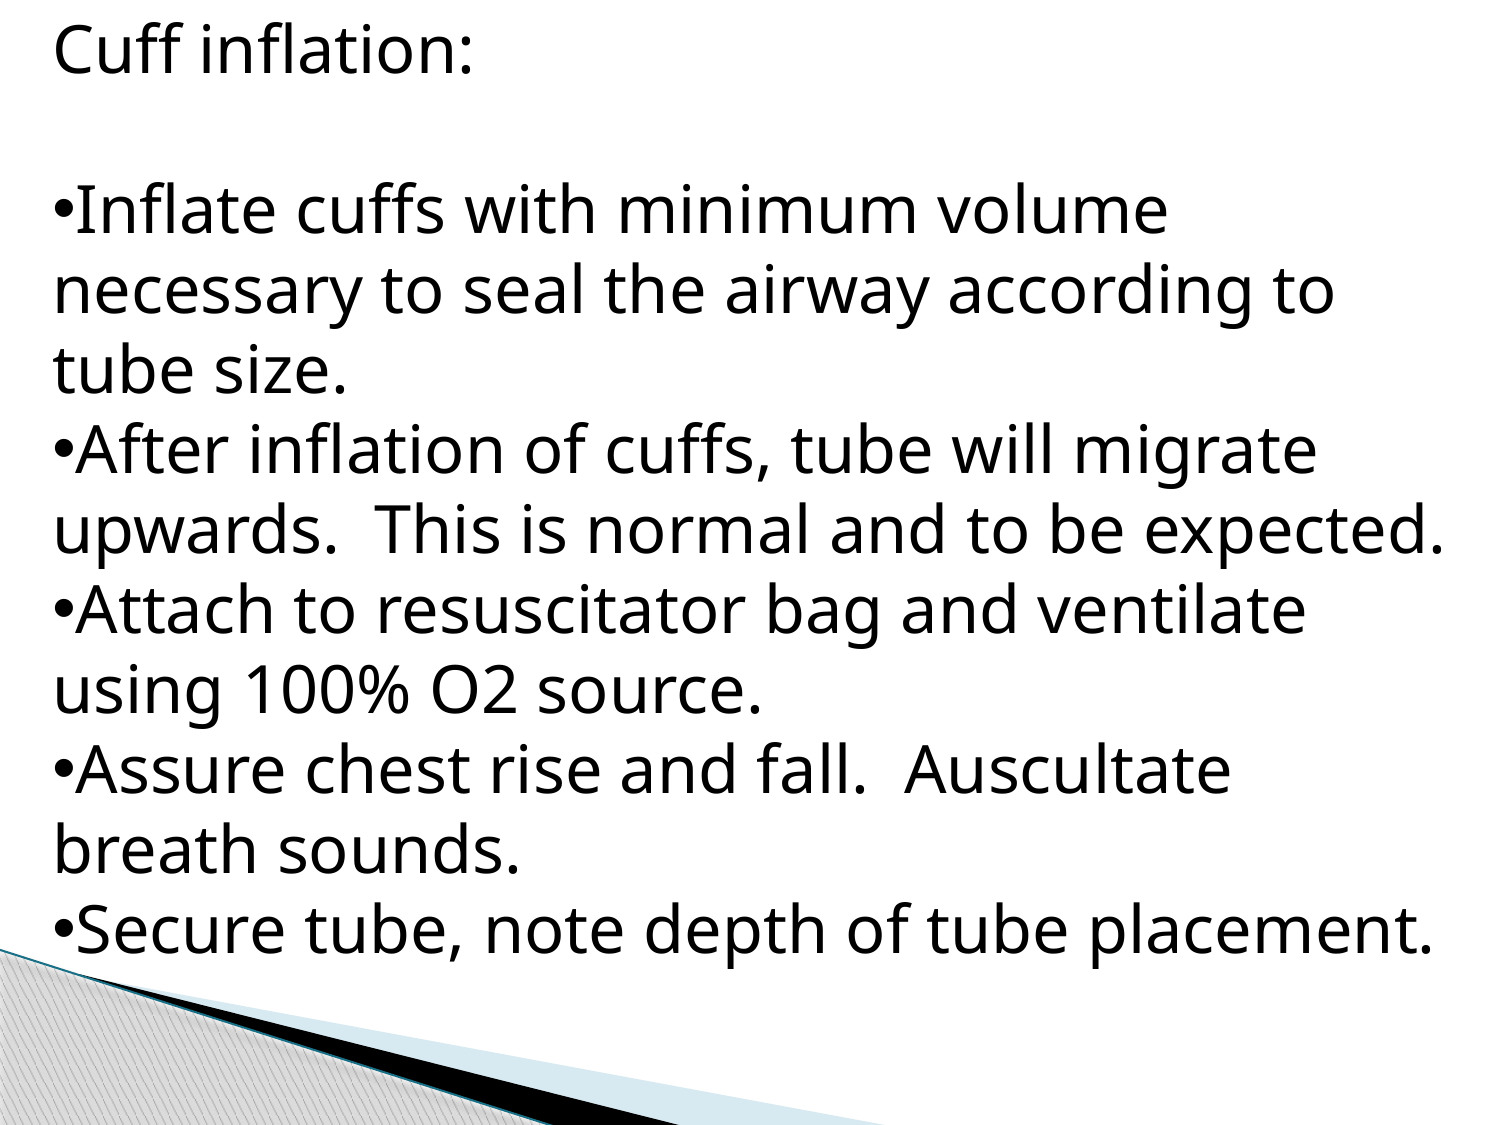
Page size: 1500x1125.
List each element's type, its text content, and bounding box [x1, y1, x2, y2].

text_box Cuff inflation: Inflate cuffs with minimum volume necessary to seal the airway according to tube size. After inflation of cuffs, tube will migrate upwards. This is normal and to be expected. Attach to resuscitator bag and ventilate using 100% O2 source. Assure chest rise and fall. Auscultate breath sounds. Secure tube, note depth of tube placement. [37, 0, 1463, 1055]
